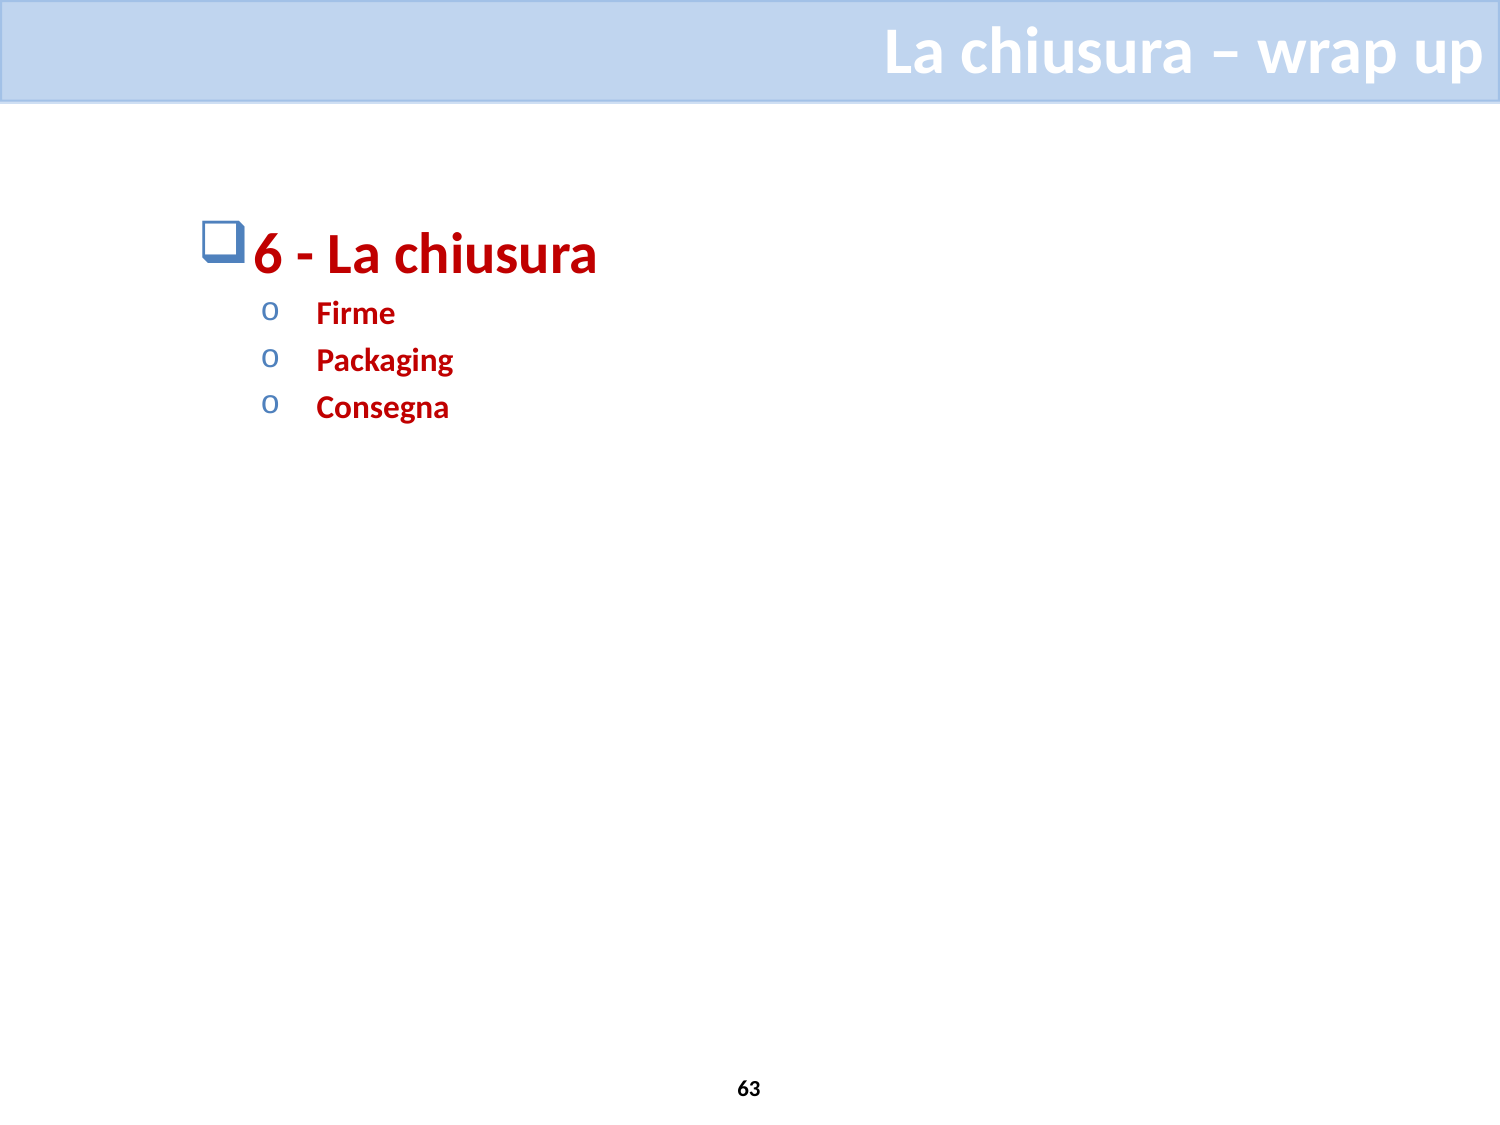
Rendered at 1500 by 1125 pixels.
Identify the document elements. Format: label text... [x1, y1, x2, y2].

text_box 63 [573, 1057, 924, 1118]
text_box La chiusura – wrap up [714, 0, 1500, 95]
text_box 6 - La chiusura Firme Packaging Consegna [182, 172, 1472, 1083]
